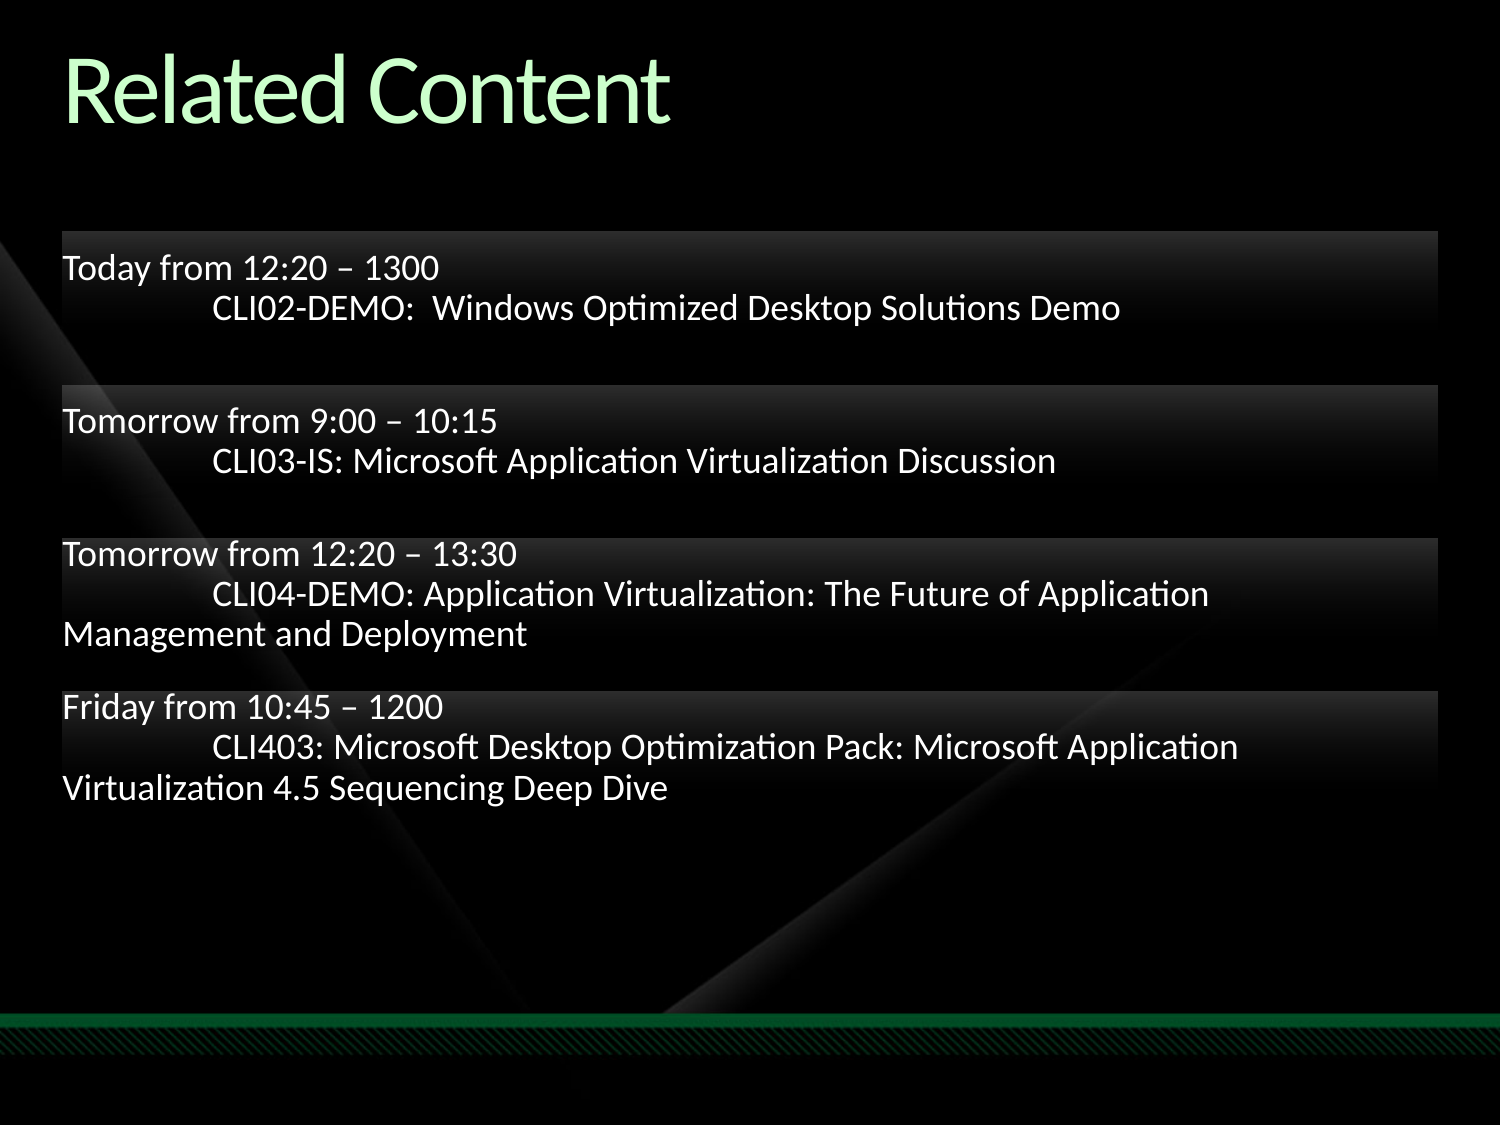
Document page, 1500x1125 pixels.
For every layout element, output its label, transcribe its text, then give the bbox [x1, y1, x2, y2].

title Related Content [62, 37, 1437, 147]
list Tomorrow from 12:20 – 13:30 CLI04-DEMO: Application Virtualization: The Future of Application Management and Deployment [62, 537, 1439, 651]
list Today from 12:20 – 1300 CLI02-DEMO: Windows Optimized Desktop Solutions Demo [62, 231, 1439, 345]
list Friday from 10:45 – 1200 CLI403: Microsoft Desktop Optimization Pack: Microsoft Application Virtualization 4.5 Sequencing Deep Dive [62, 690, 1439, 804]
list Tomorrow from 9:00 – 10:15 CLI03-IS: Microsoft Application Virtualization Discussion [62, 384, 1439, 498]
picture [0, 0, 1500, 1125]
